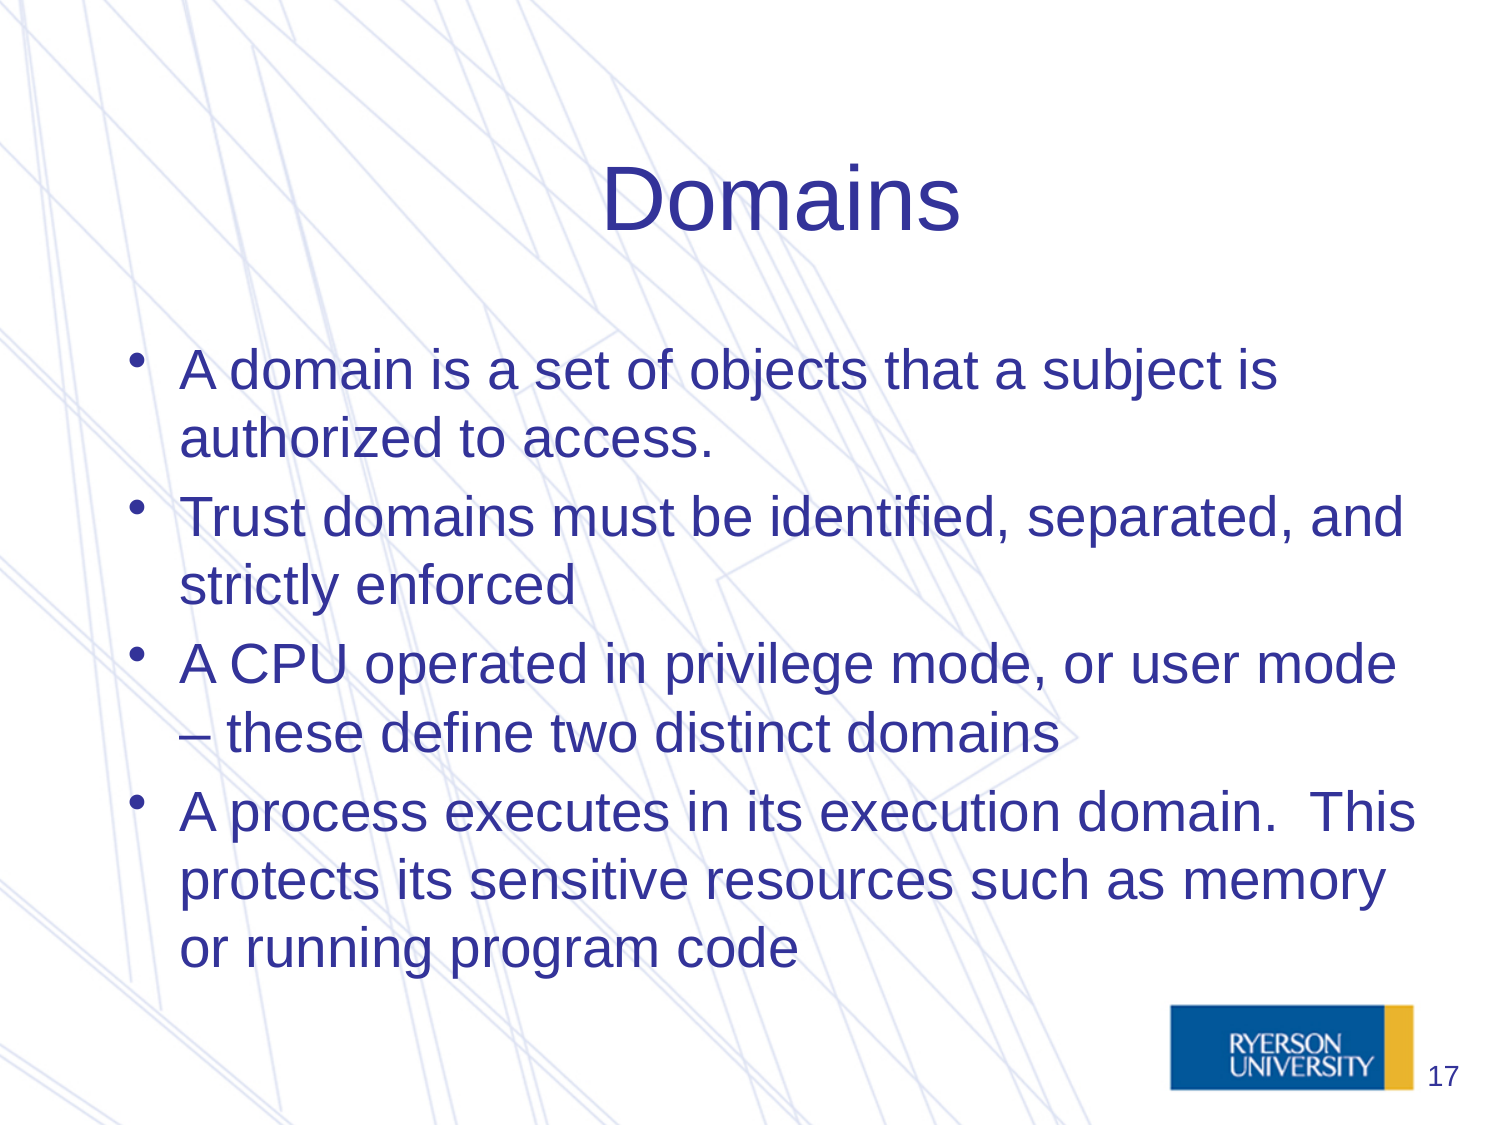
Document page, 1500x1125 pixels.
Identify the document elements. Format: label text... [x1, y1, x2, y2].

slide_number 17 [1399, 1049, 1476, 1113]
list A domain is a set of objects that a subject is authorized to access. Trust domains must be identified, separated, and strictly enforced A CPU operated in privilege mode, or user mode – these define two distinct domains A process executes in its execution domain. This protects its sensitive resources such as memory or running program code [112, 324, 1451, 1001]
title Domains [112, 99, 1451, 288]
picture [0, 0, 1500, 1125]
